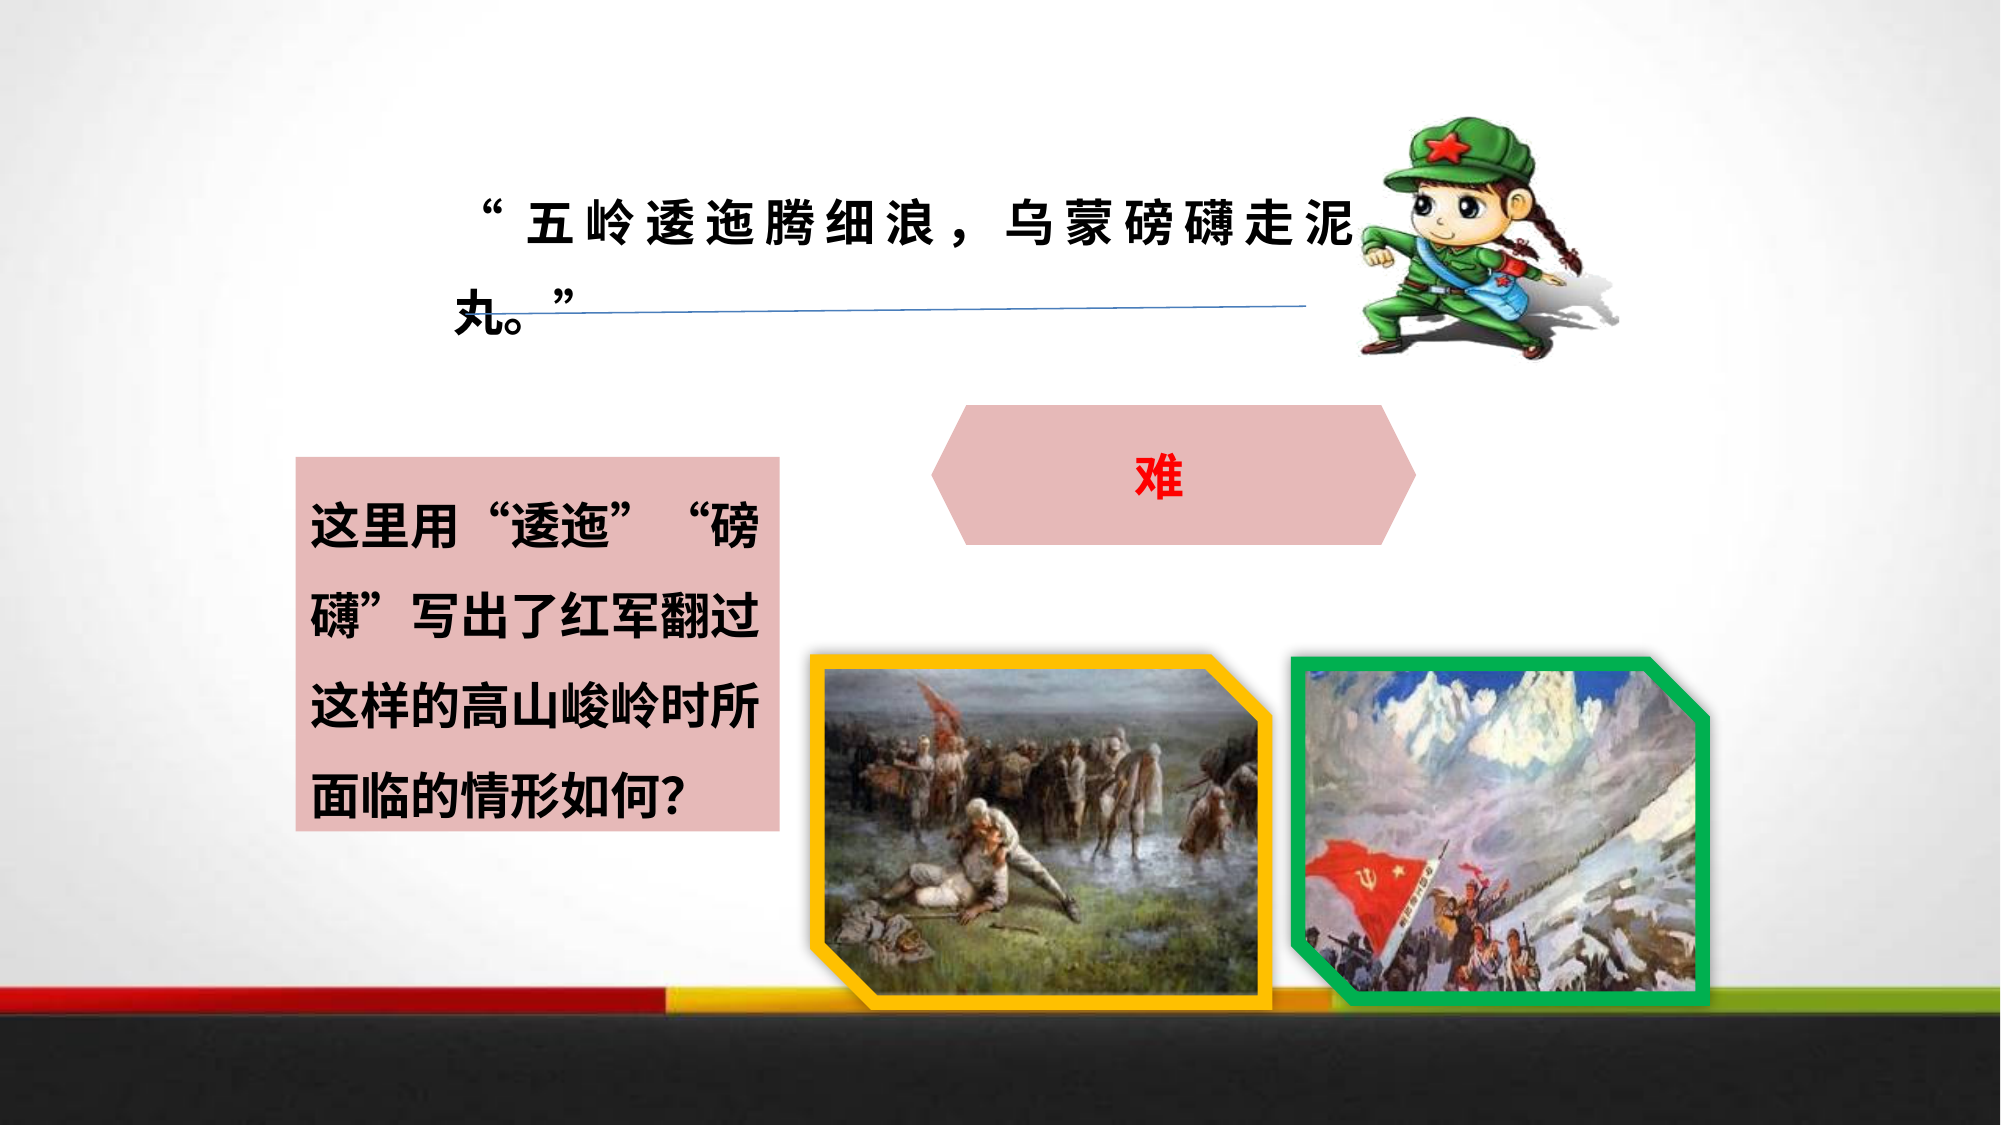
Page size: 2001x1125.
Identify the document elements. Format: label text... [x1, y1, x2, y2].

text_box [464, 305, 1307, 315]
text_box 这里用“逶迤”“磅礴”写出了红军翻过这样的高山峻岭时所面临的情形如何？ [295, 456, 780, 832]
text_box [931, 404, 1417, 546]
picture [0, 0, 2001, 1125]
text_box “五岭逶迤腾细浪，乌蒙磅礴走泥丸。” [439, 199, 1311, 305]
